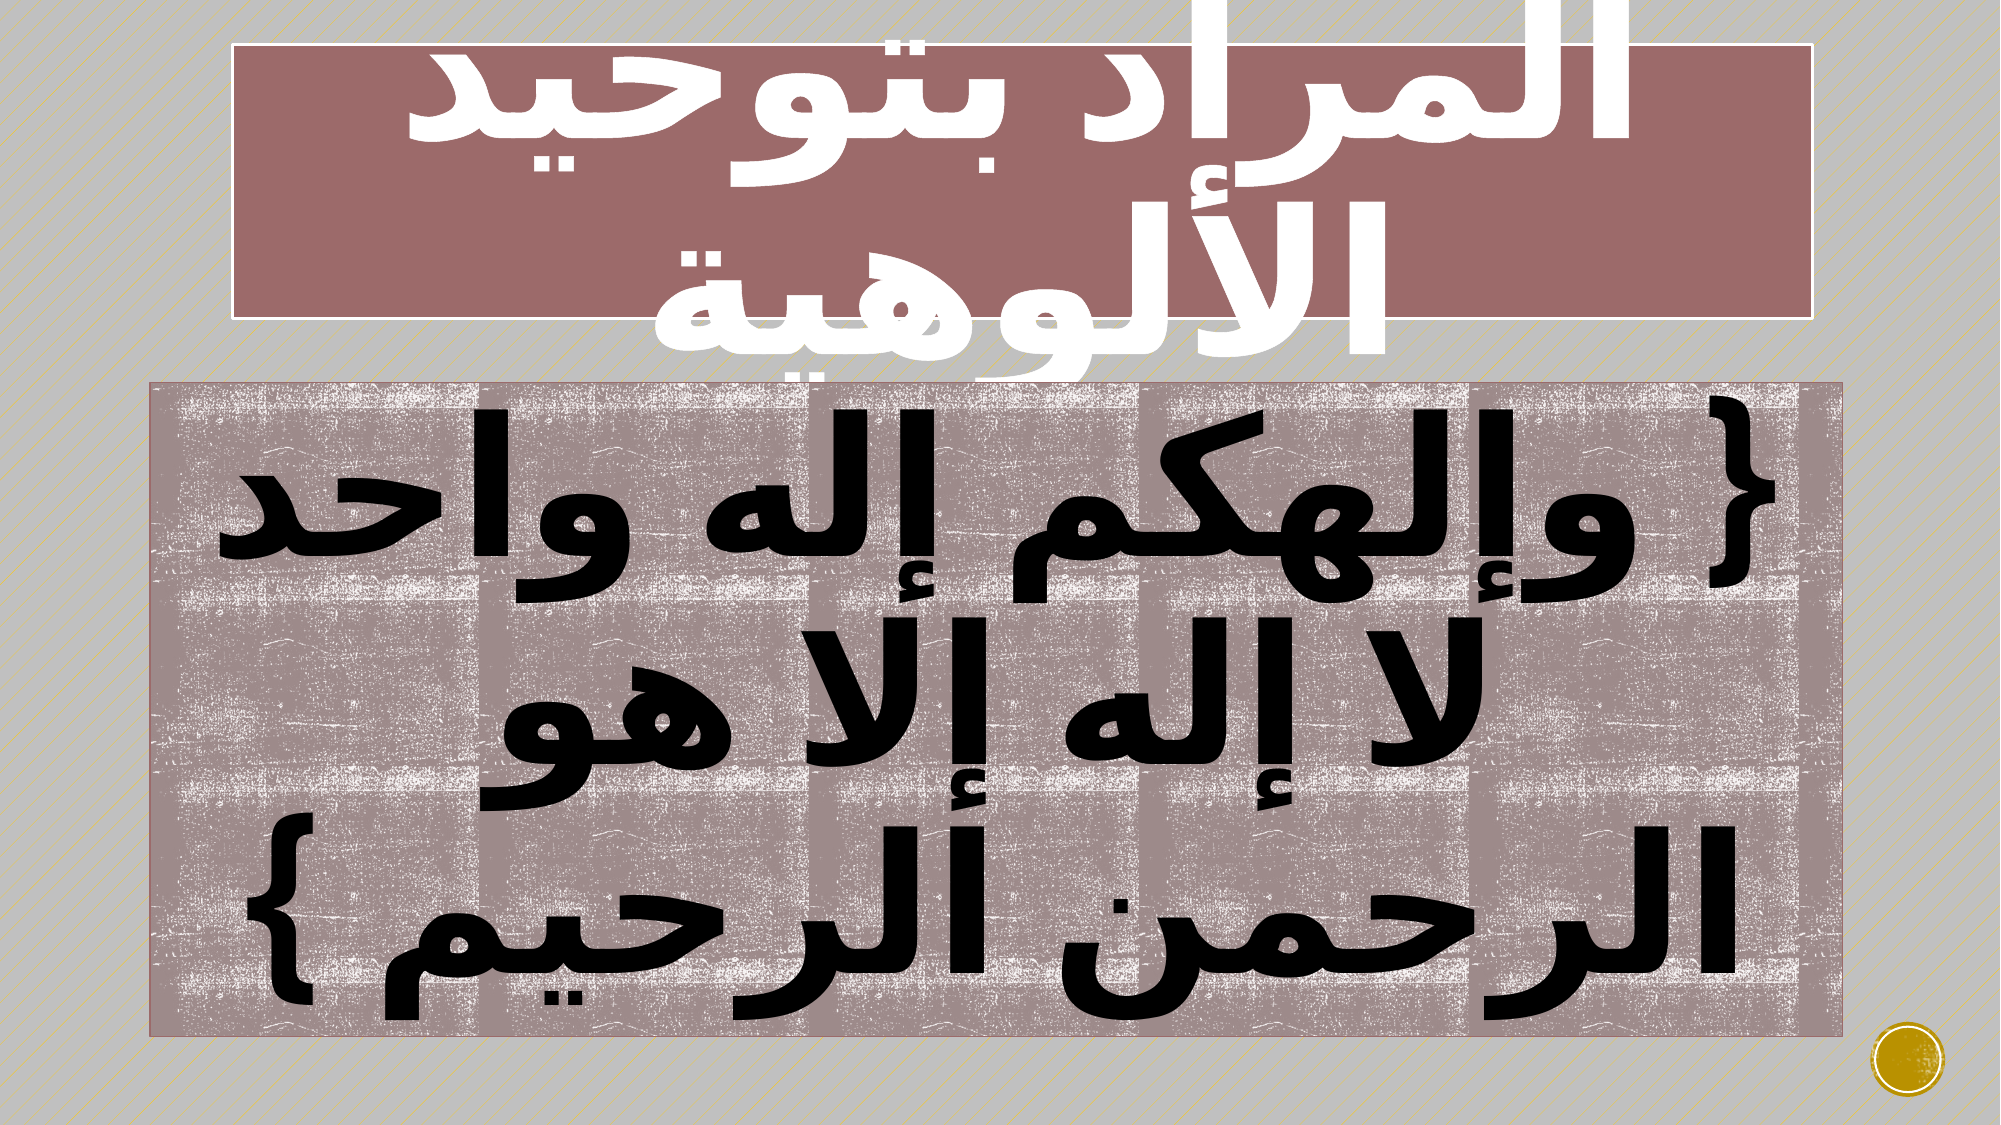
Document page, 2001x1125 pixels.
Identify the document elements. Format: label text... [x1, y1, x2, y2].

list { وإلهكم إله واحد لا إله إلا هو الرحمن الرحيم } [149, 382, 1843, 1037]
title المراد بتوحيد الألوهية [231, 43, 1814, 320]
